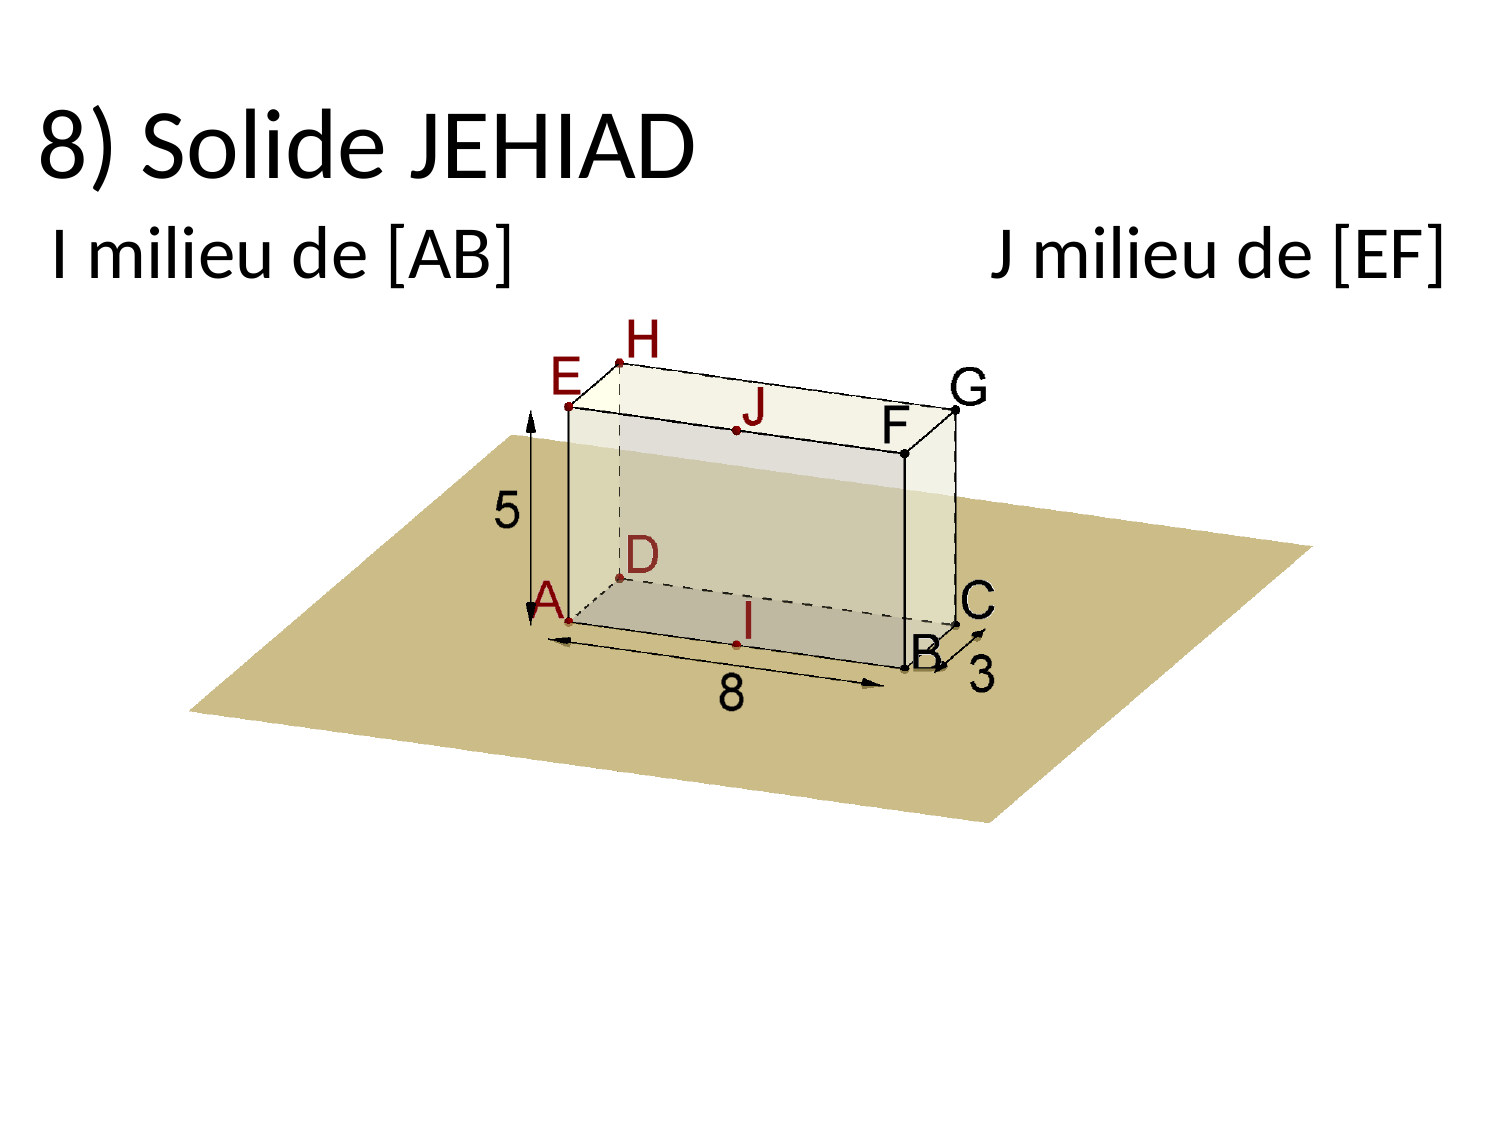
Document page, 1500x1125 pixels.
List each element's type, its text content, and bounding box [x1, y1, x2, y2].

picture [2, 187, 1498, 938]
title 8) Solide JEHIAD [0, 45, 1500, 188]
